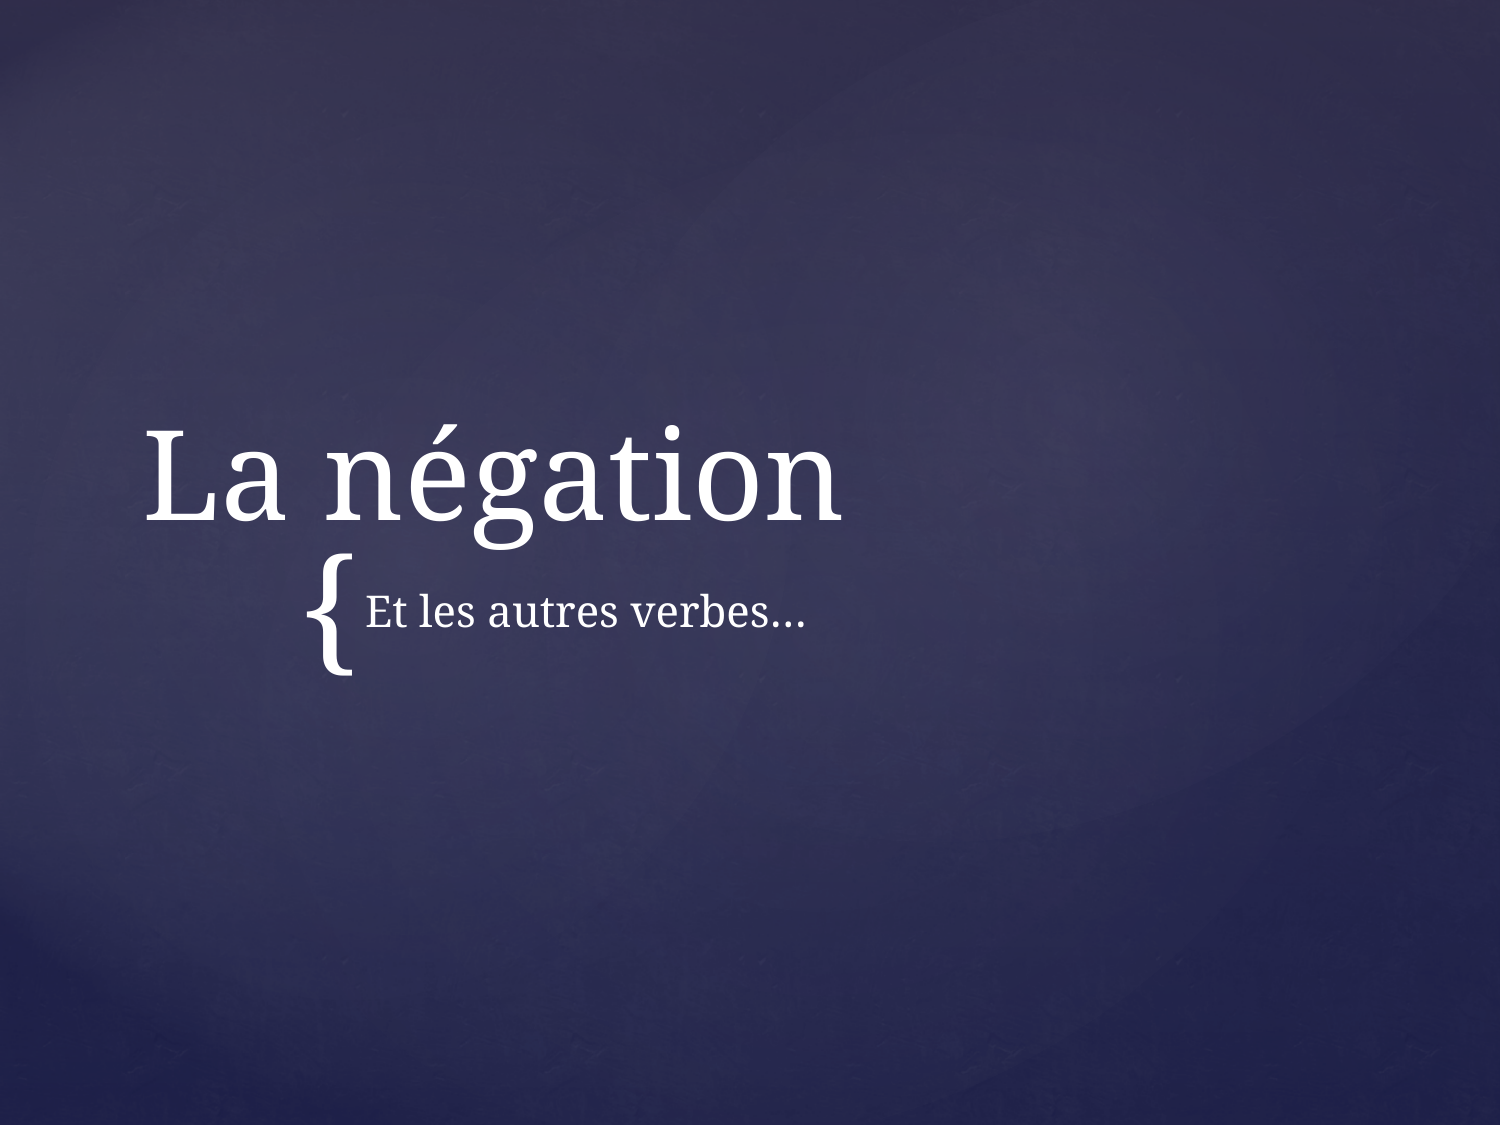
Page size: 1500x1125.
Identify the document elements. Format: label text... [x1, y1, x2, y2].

subtitle Et les autres verbes… [350, 553, 1363, 667]
title La négation [127, 200, 1365, 554]
